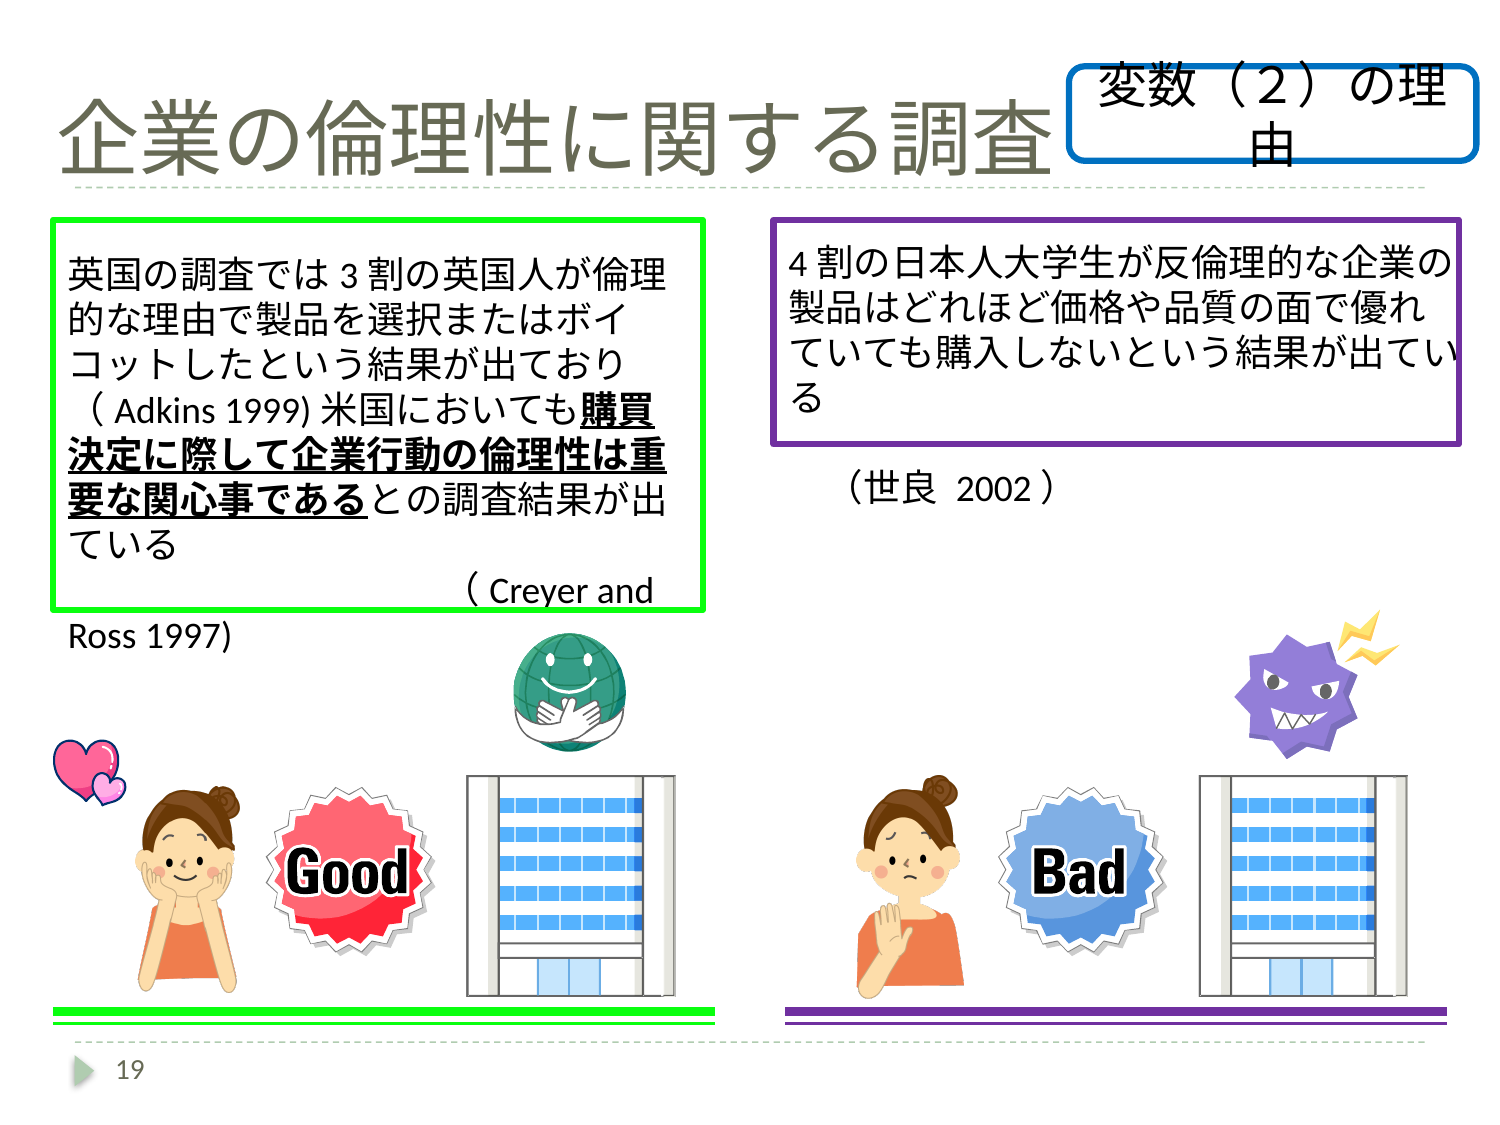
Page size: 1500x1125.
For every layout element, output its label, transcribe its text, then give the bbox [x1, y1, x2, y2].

text_box 変数（２）の理由 [1067, 64, 1478, 163]
picture [466, 774, 676, 998]
picture [1233, 609, 1400, 760]
title 企業の倫理性に関する調査 [41, 30, 1105, 194]
picture [1198, 774, 1408, 998]
slide_number 19 [100, 1042, 426, 1103]
text_box 英国の調査では3割の英国人が倫理的な理由で製品を選択またはボイコットしたという結果が出ており（Adkins 1999)米国においても購買決定に際して企業行動の倫理性は重要な関心事であるとの調査結果が出ている （Creyer and Ross 1997) [53, 611, 703, 664]
text_box 4割の日本人大学生が反倫理的な企業の製品はどれほど価格や品質の面で優れていても購入しないという結果が出ている （世良 2002） [773, 231, 1477, 517]
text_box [52, 739, 240, 993]
picture [513, 633, 627, 752]
text_box [772, 218, 1460, 446]
picture [997, 786, 1168, 957]
text_box [52, 218, 704, 611]
picture [855, 774, 964, 1000]
picture [265, 786, 436, 957]
